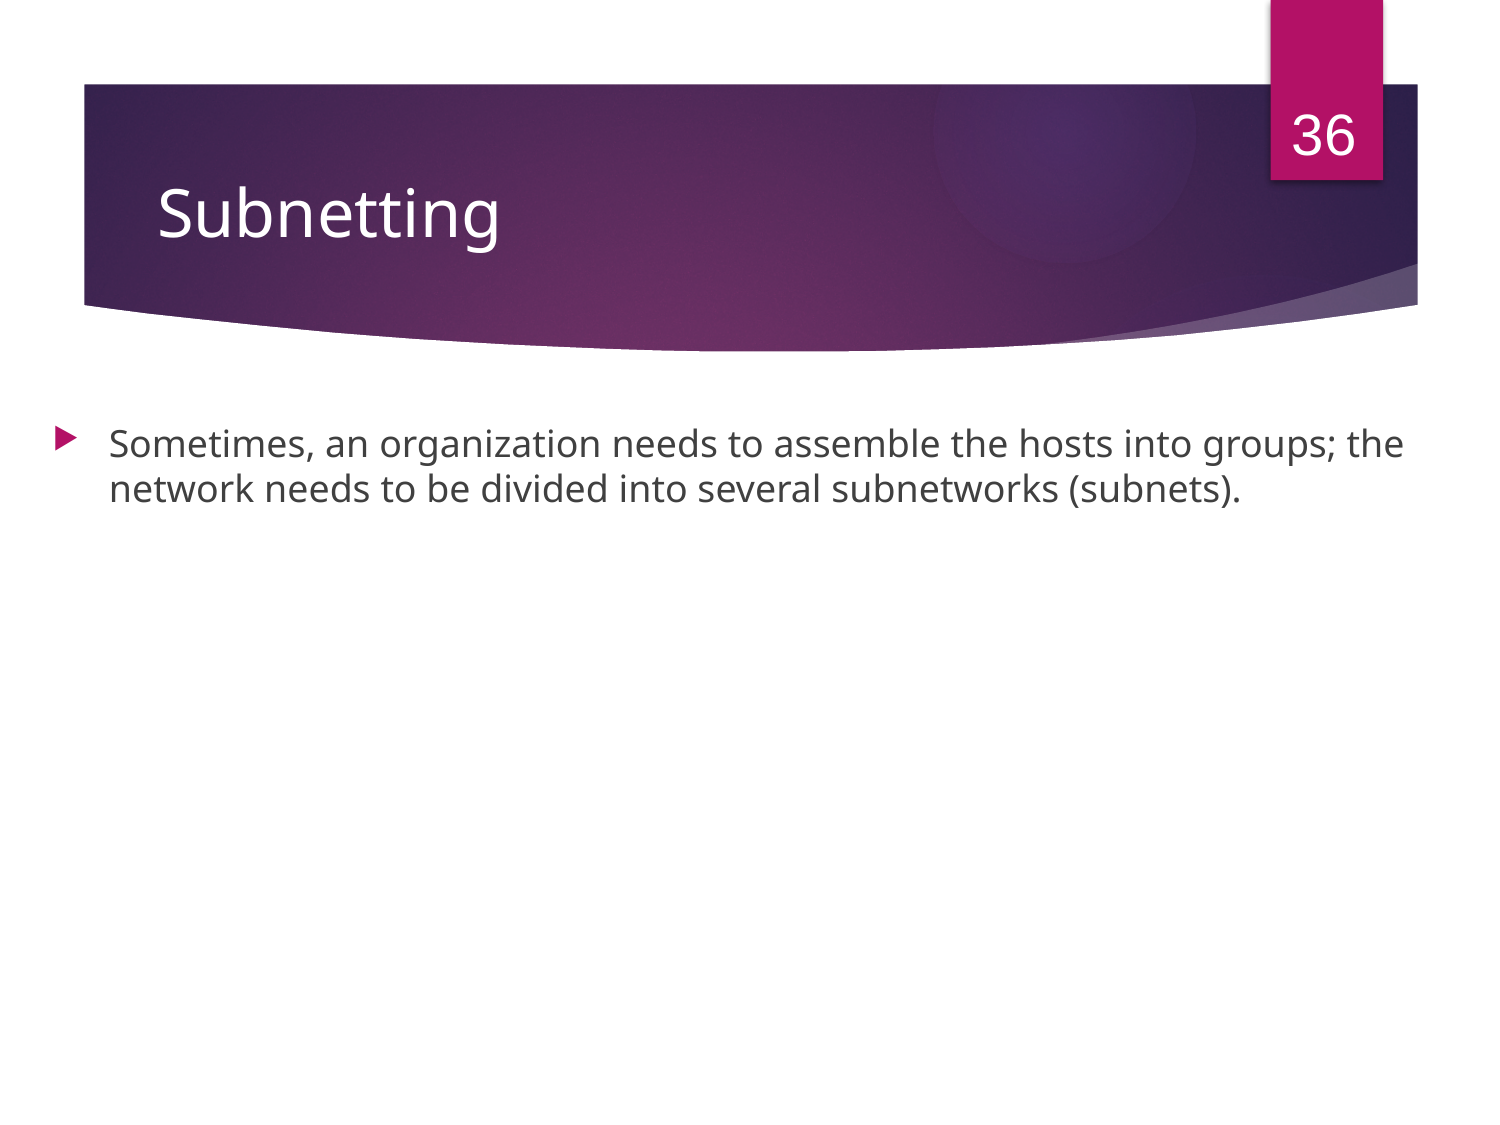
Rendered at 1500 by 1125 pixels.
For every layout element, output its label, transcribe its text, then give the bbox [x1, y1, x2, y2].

title Subnetting [142, 152, 1183, 269]
slide_number 36 [1259, 48, 1390, 175]
list Sometimes, an organization needs to assemble the hosts into groups; the network needs to be divided into several subnetworks (subnets). [37, 412, 1425, 992]
